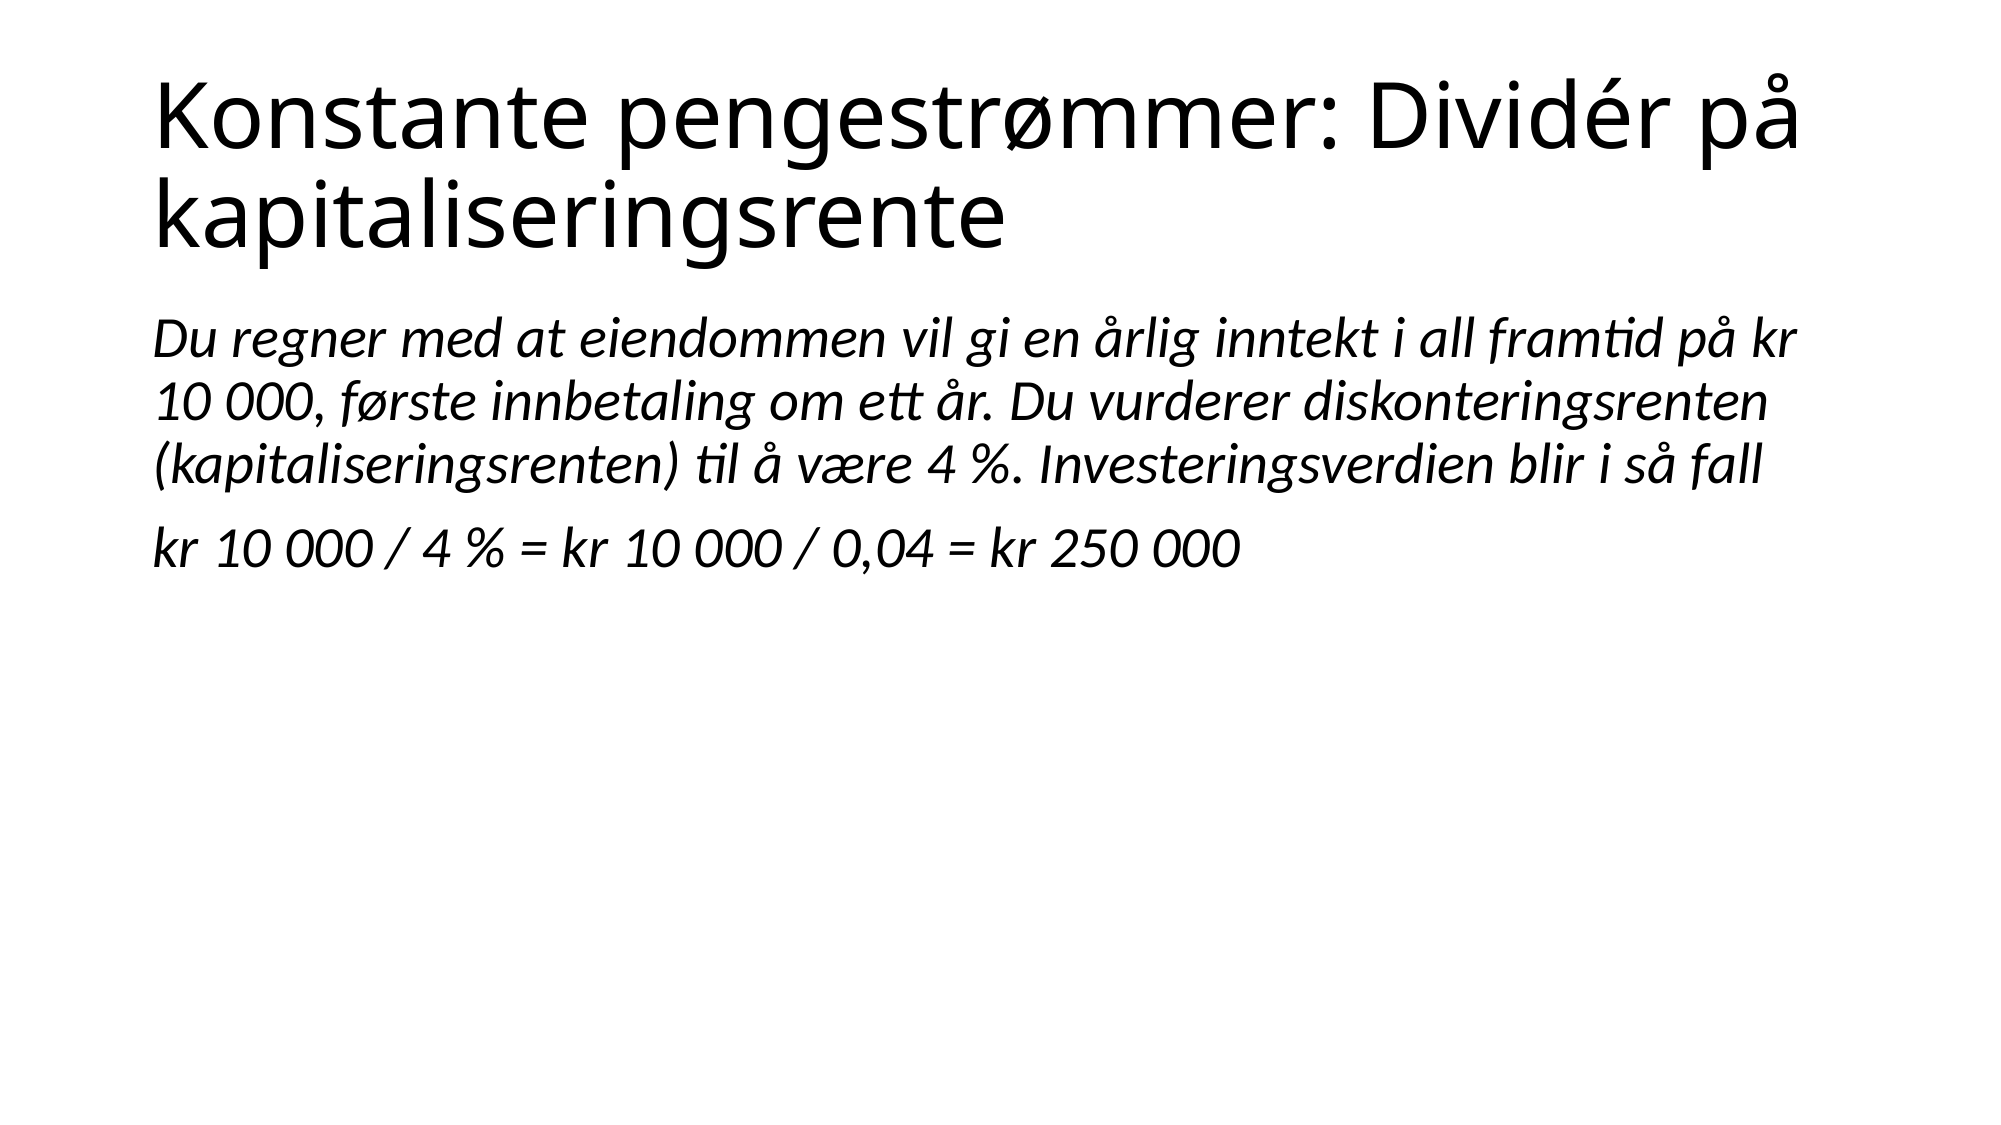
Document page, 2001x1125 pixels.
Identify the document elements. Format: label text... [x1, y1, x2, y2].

list Du regner med at eiendommen vil gi en årlig inntekt i all framtid på kr 10 000, første innbetaling om ett år. Du vurderer diskonteringsrenten (kapitaliseringsrenten) til å være 4 %. Investeringsverdien blir i så fall kr 10 000 / 4 % = kr 10 000 / 0,04 = kr 250 000 [137, 299, 1863, 1014]
title Konstante pengestrømmer: Dividér på kapitaliseringsrente [137, 59, 1863, 278]
